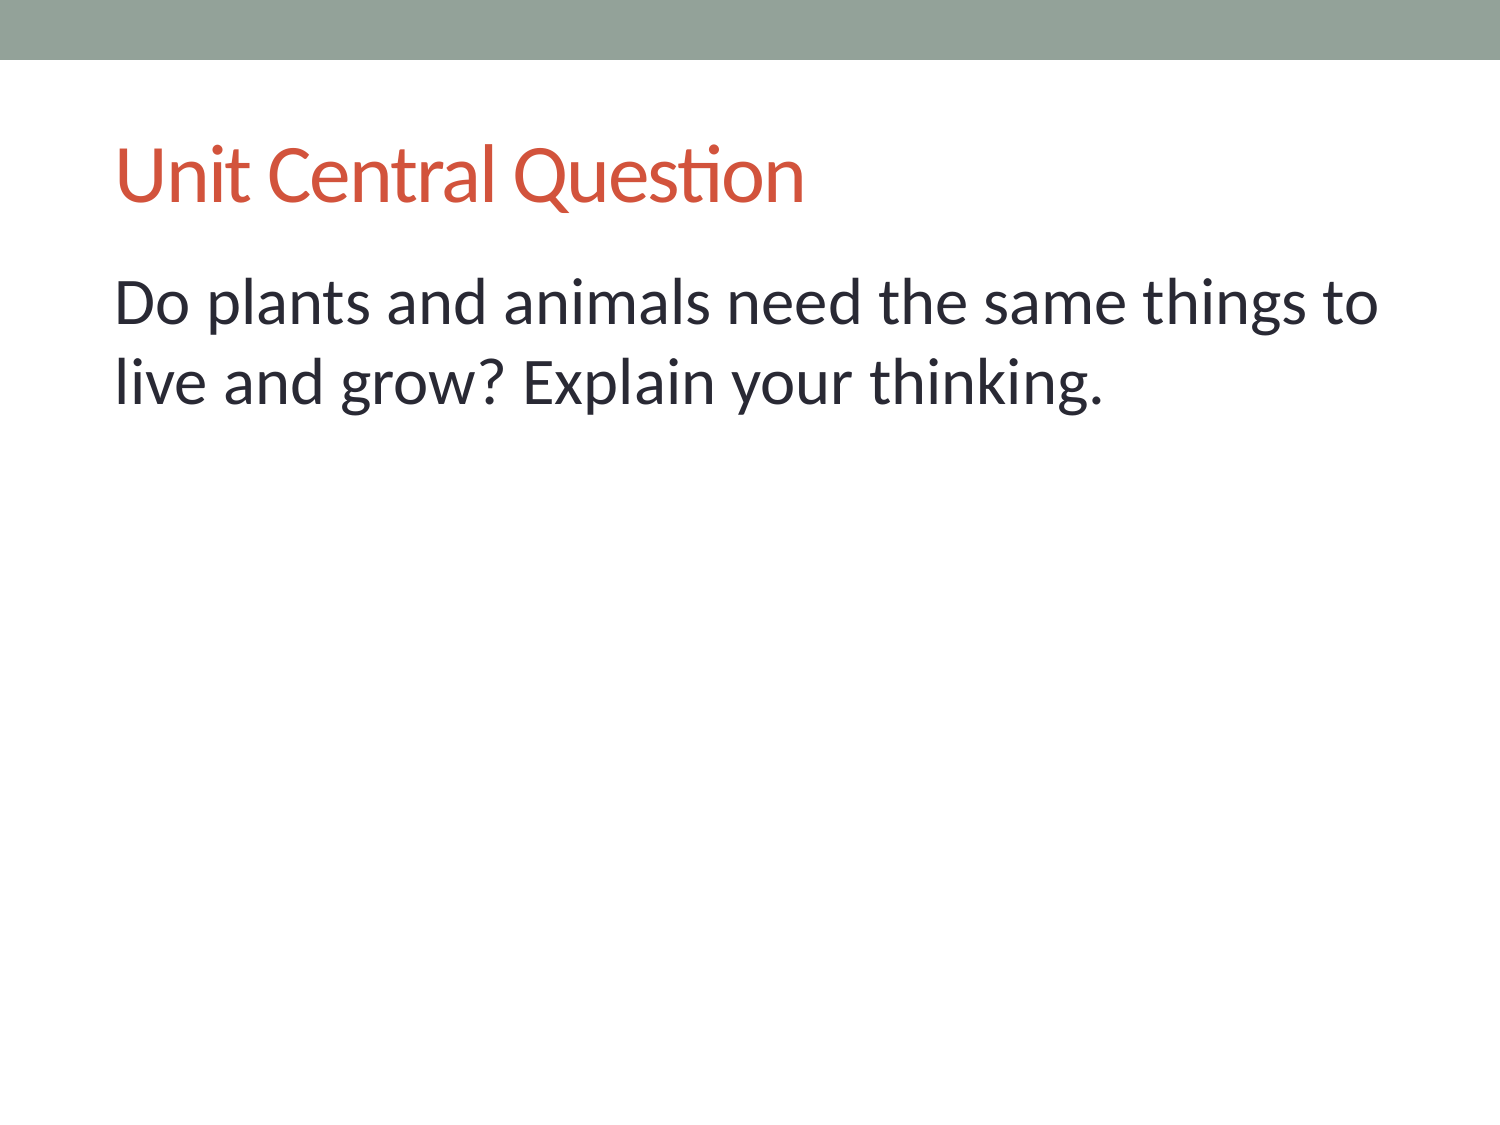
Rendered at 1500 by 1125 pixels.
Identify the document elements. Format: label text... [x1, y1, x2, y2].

title Unit Central Question [99, 87, 1425, 249]
list Do plants and animals need the same things to live and grow? Explain your thinking. [99, 249, 1425, 988]
